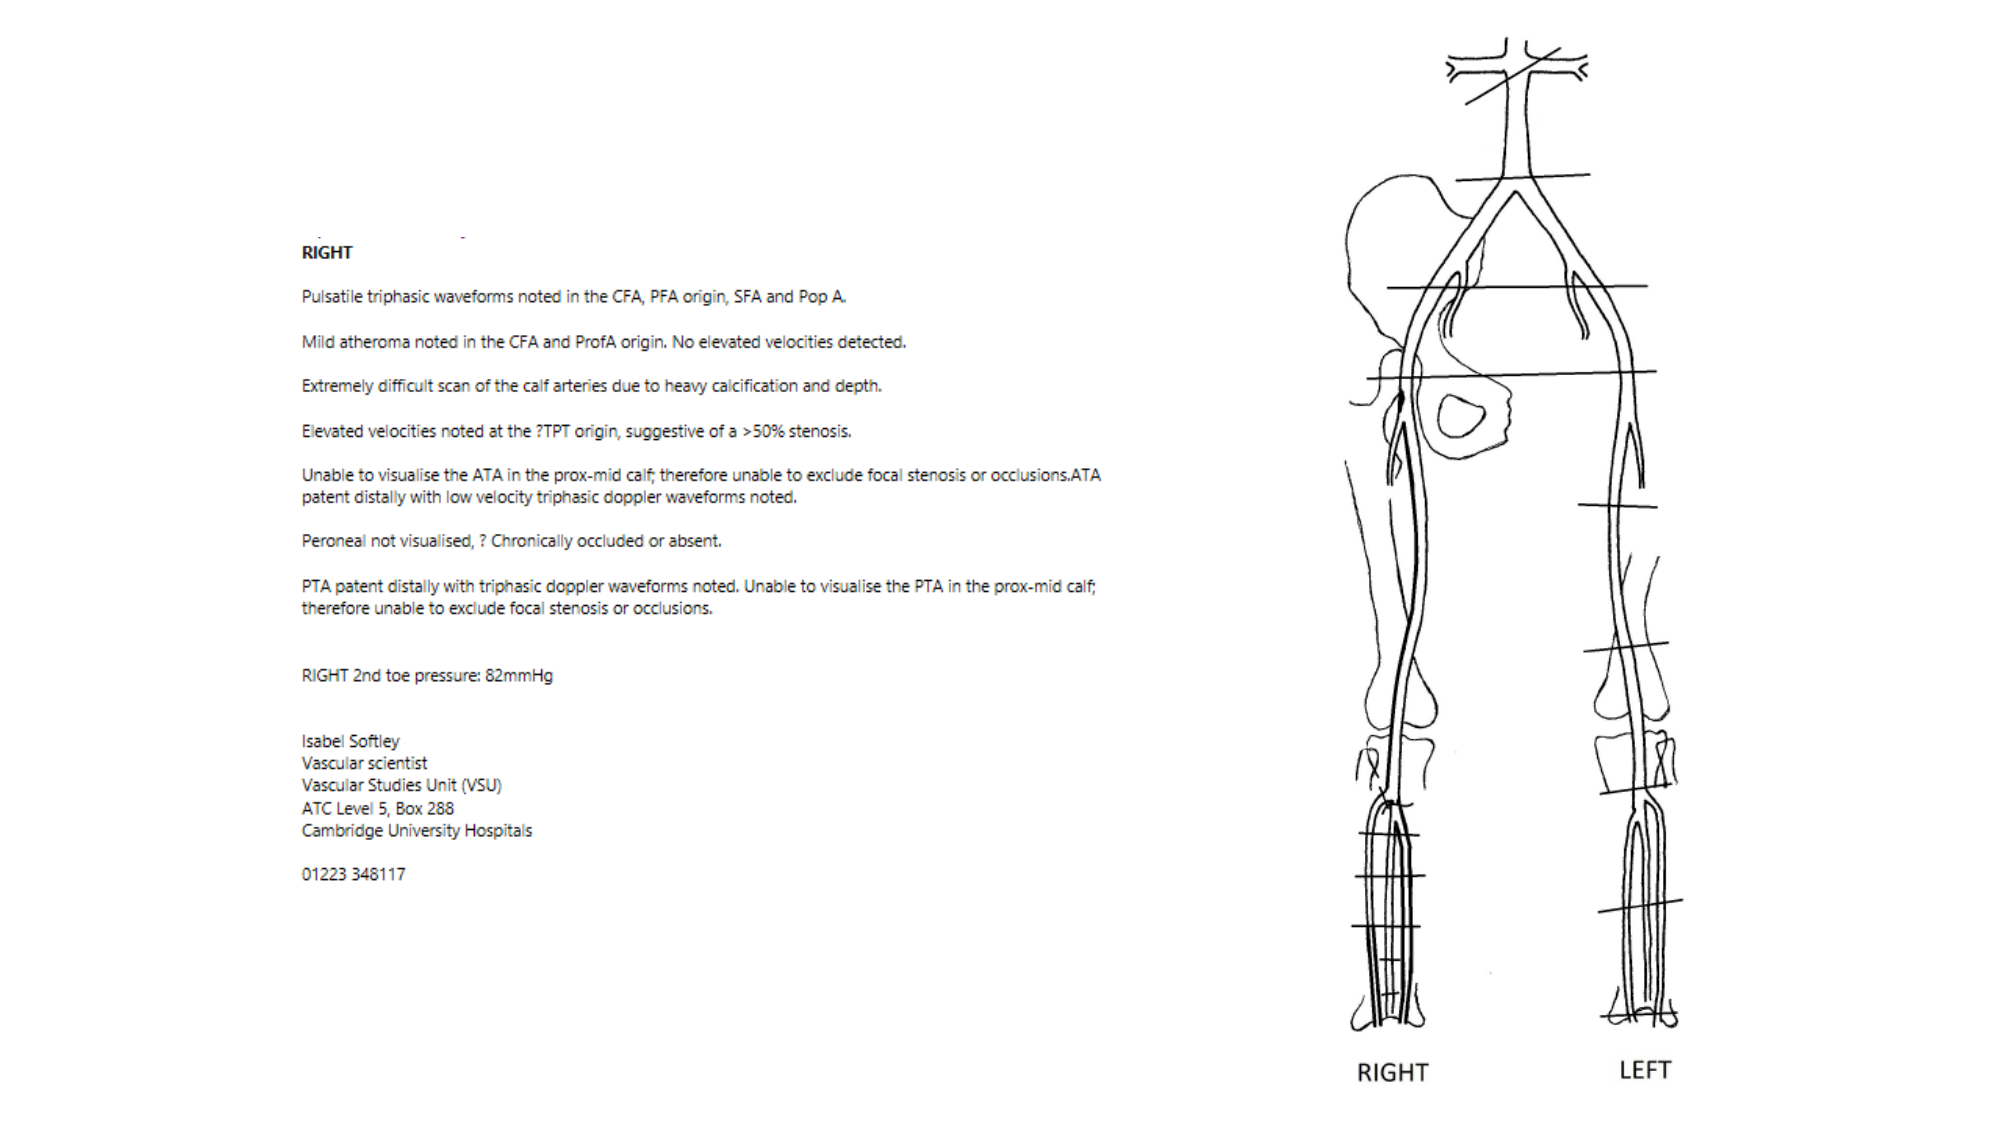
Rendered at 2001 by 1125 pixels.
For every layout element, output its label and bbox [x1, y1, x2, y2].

picture [294, 237, 1156, 901]
picture [1318, 27, 1700, 1098]
